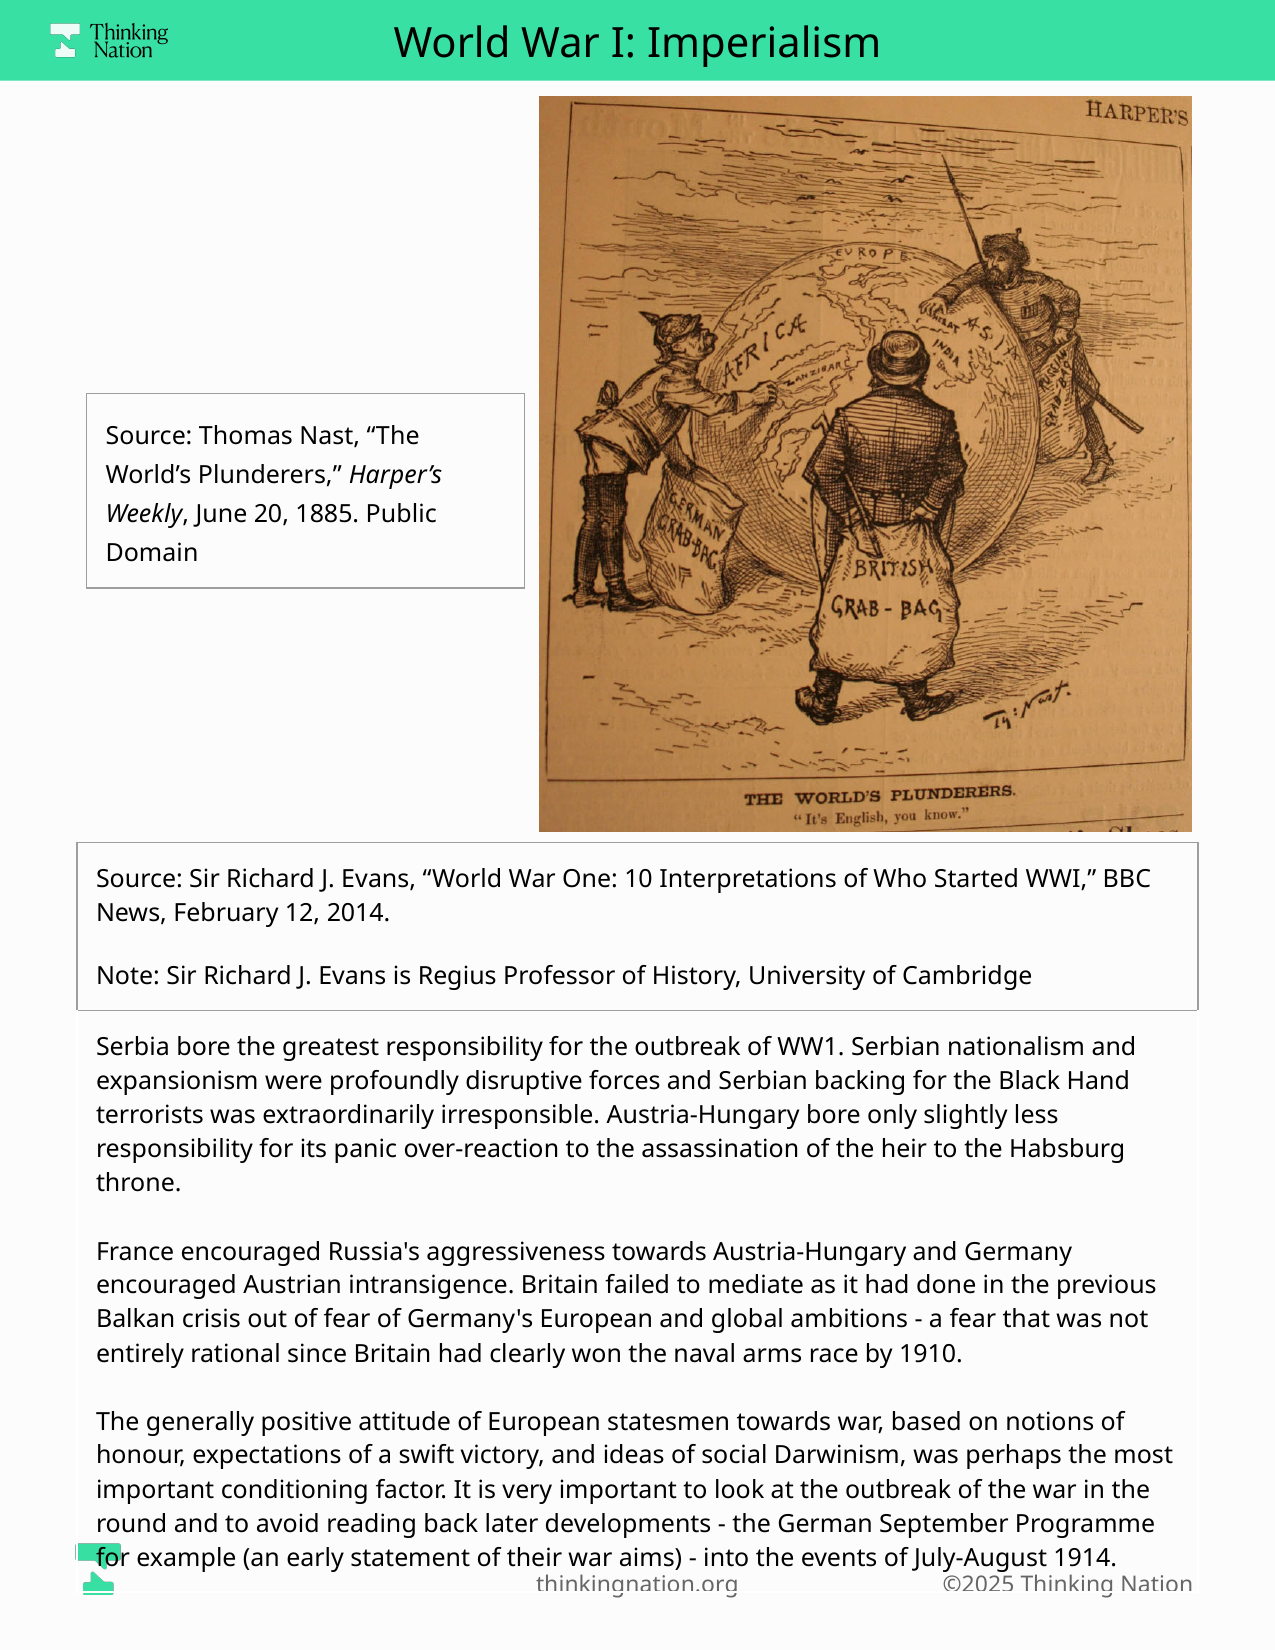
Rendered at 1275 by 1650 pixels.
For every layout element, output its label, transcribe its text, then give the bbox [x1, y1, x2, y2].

table_header Source: Thomas Nast, “The World’s Plunderers,” Harper’s Weekly, June 20, 1885. Public Domain [87, 394, 524, 587]
picture [62, 1533, 134, 1605]
text_box thinkingnation.org [486, 1593, 789, 1605]
picture [538, 96, 1193, 832]
table_header Source: Sir Richard J. Evans, “World War One: 10 Interpretations of Who Started WWI,” BBC News, February 12, 2014. Note: Sir Richard J. Evans is Regius Professor of History, University of Cambridge [78, 843, 1197, 1010]
text_box ©2025 Thinking Nation [907, 1553, 1210, 1605]
table_cell Serbia bore the greatest responsibility for the outbreak of WW1. Serbian nationalism and expansionism were profoundly disruptive forces and Serbian backing for the Black Hand terrorists was extraordinarily irresponsible. Austria-Hungary bore only slightly less responsibility for its panic over-reaction to the assassination of the heir to the Habsburg throne. France encouraged Russia's aggressiveness towards Austria-Hungary and Germany encouraged Austrian intransigence. Britain failed to mediate as it had done in the previous Balkan crisis out of fear of Germany's European and global ambitions - a fear that was not entirely rational since Britain had clearly won the naval arms race by 1910. The generally positive attitude of European statesmen towards war, based on notions of honour, expectations of a swift victory, and ideas of social Darwinism, was perhaps the most important conditioning factor. It is very important to look at the outbreak of the war in the round and to avoid reading back later developments - the German September Programme for example (an early statement of their war aims) - into the events of July-August 1914. [78, 1011, 1197, 1591]
picture [36, 12, 172, 69]
text_box World War I: Imperialism [0, 0, 1275, 81]
